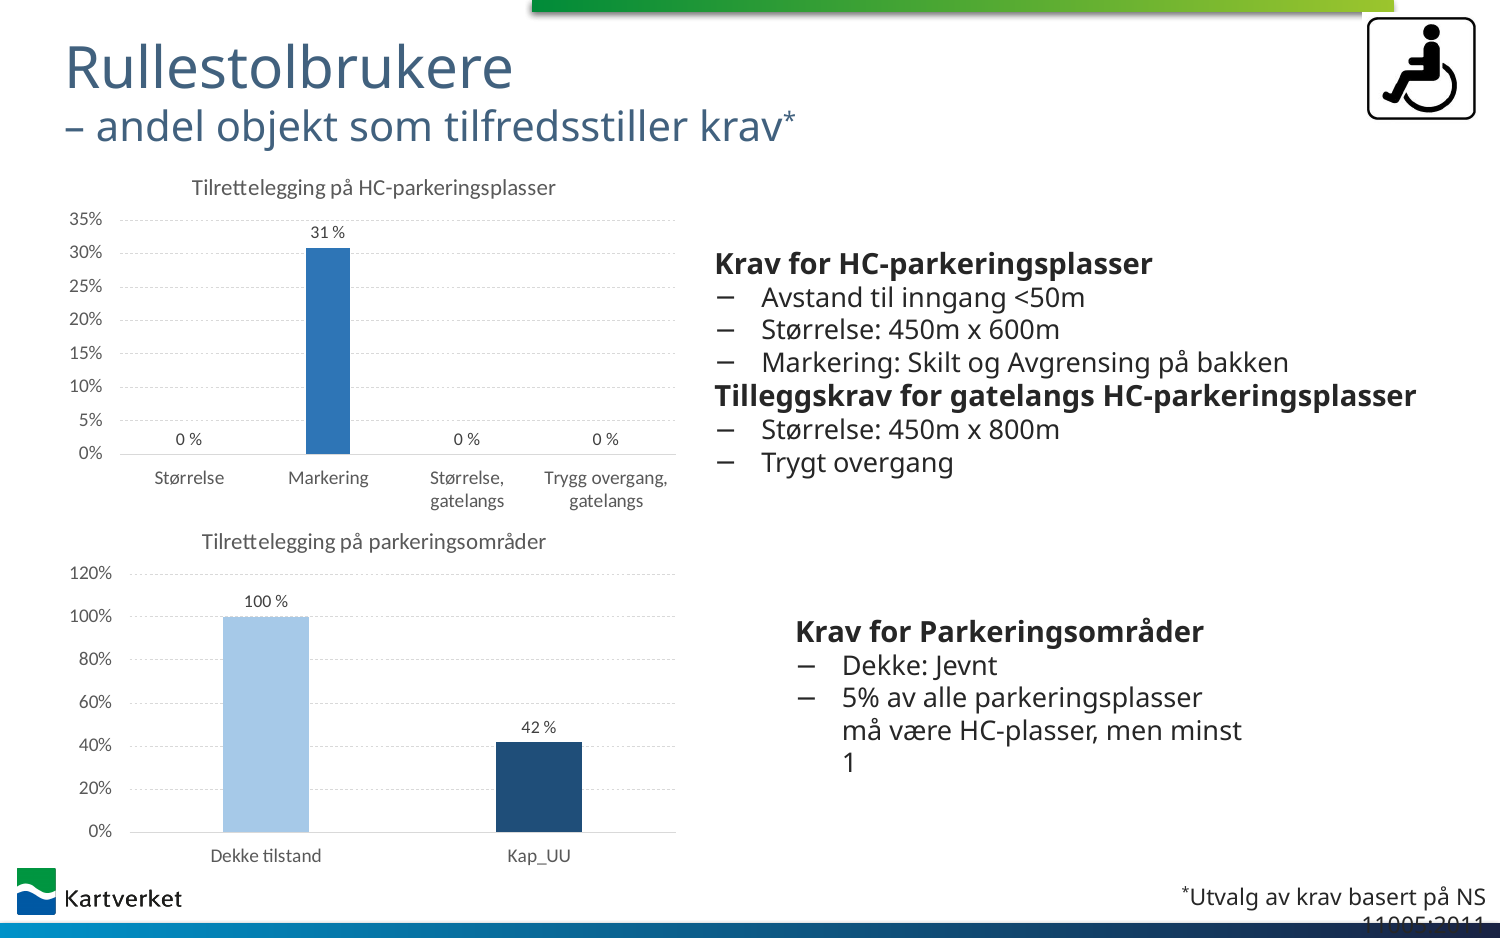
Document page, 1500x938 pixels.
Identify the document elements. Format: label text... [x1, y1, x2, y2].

picture [62, 520, 687, 874]
text_box *Utvalg av krav basert på NS 11005:2011 [1068, 873, 1500, 938]
text_box Krav for Parkeringsområder Dekke: Jevnt 5% av alle parkeringsplasser må være HC-plasser, men minst 1 [780, 605, 1261, 786]
picture [62, 166, 687, 519]
picture [1362, 12, 1481, 126]
text_box Rullestolbrukere – andel objekt som tilfredsstiller krav* [49, 25, 1431, 158]
text_box Krav for HC-parkeringsplasser Avstand til inngang <50m Størrelse: 450m x 600m Markering: Skilt og Avgrensing på bakken Tilleggskrav for gatelangs HC-parkeringsplasser Størrelse: 450m x 800m Trygt overgang [699, 237, 1433, 485]
